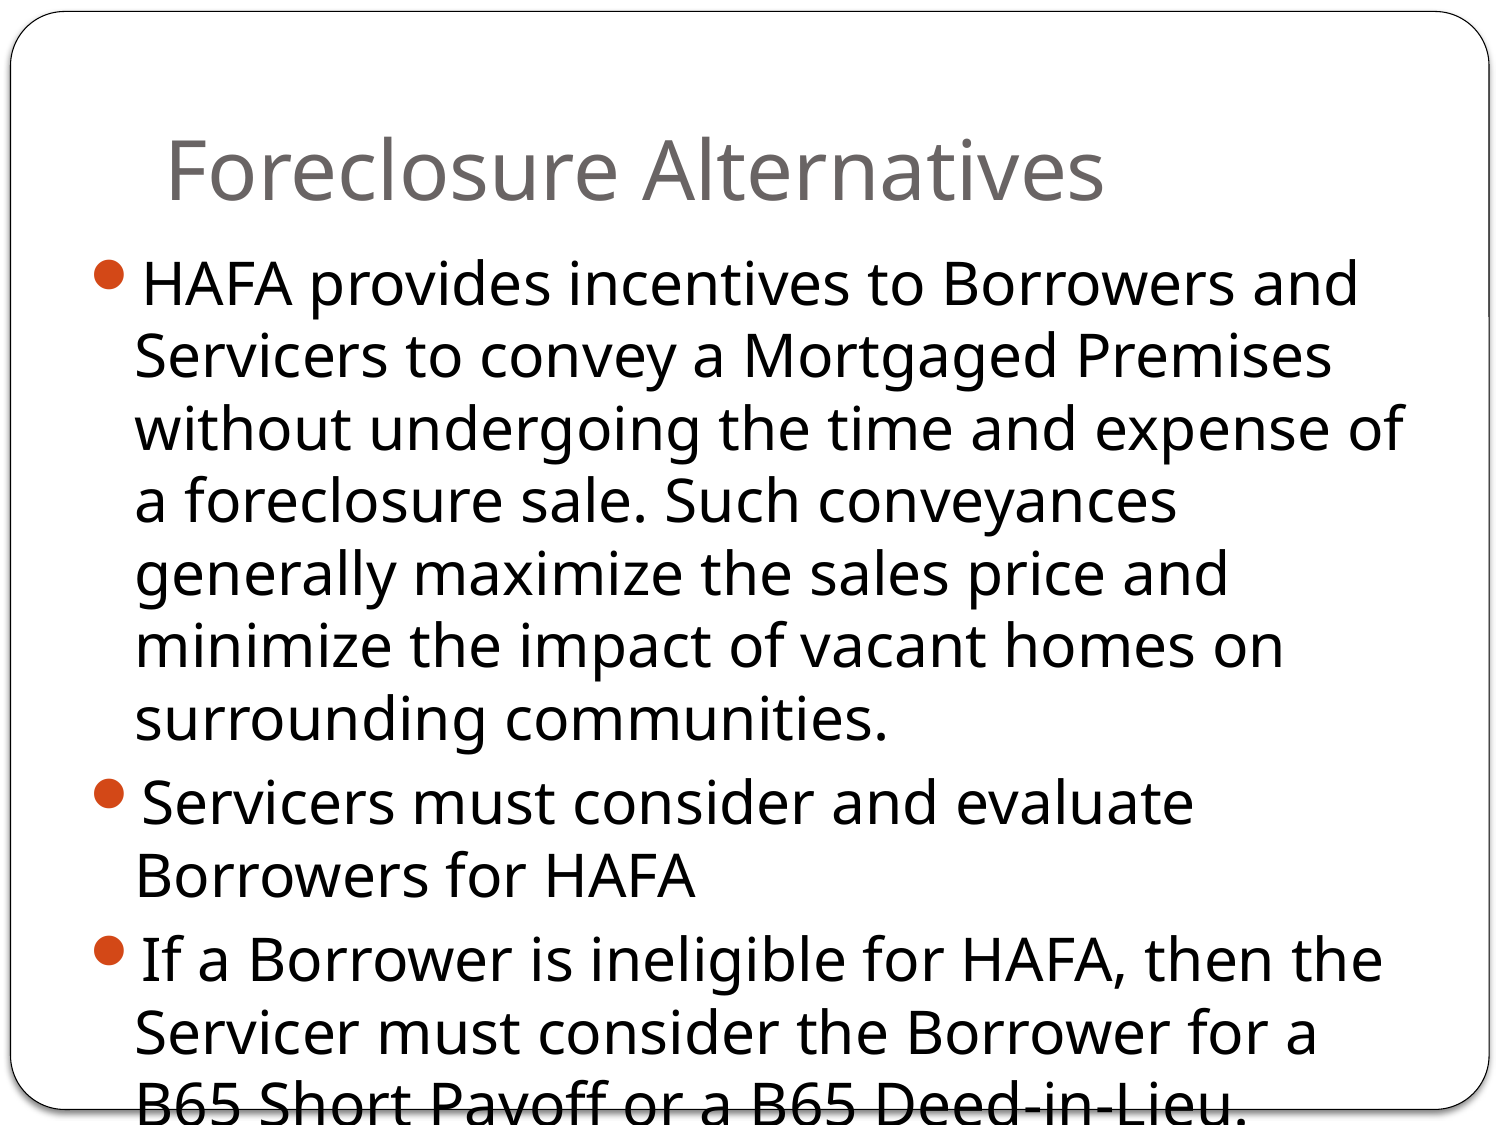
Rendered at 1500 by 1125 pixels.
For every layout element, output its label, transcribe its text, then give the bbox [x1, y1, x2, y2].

title Foreclosure Alternatives [150, 45, 1425, 233]
list HAFA provides incentives to Borrowers and Servicers to convey a Mortgaged Premises without undergoing the time and expense of a foreclosure sale. Such conveyances generally maximize the sales price and minimize the impact of vacant homes on surrounding communities. Servicers must consider and evaluate Borrowers for HAFA If a Borrower is ineligible for HAFA, then the Servicer must consider the Borrower for a B65 Short Payoff or a B65 Deed-in-Lieu. [75, 237, 1425, 1063]
